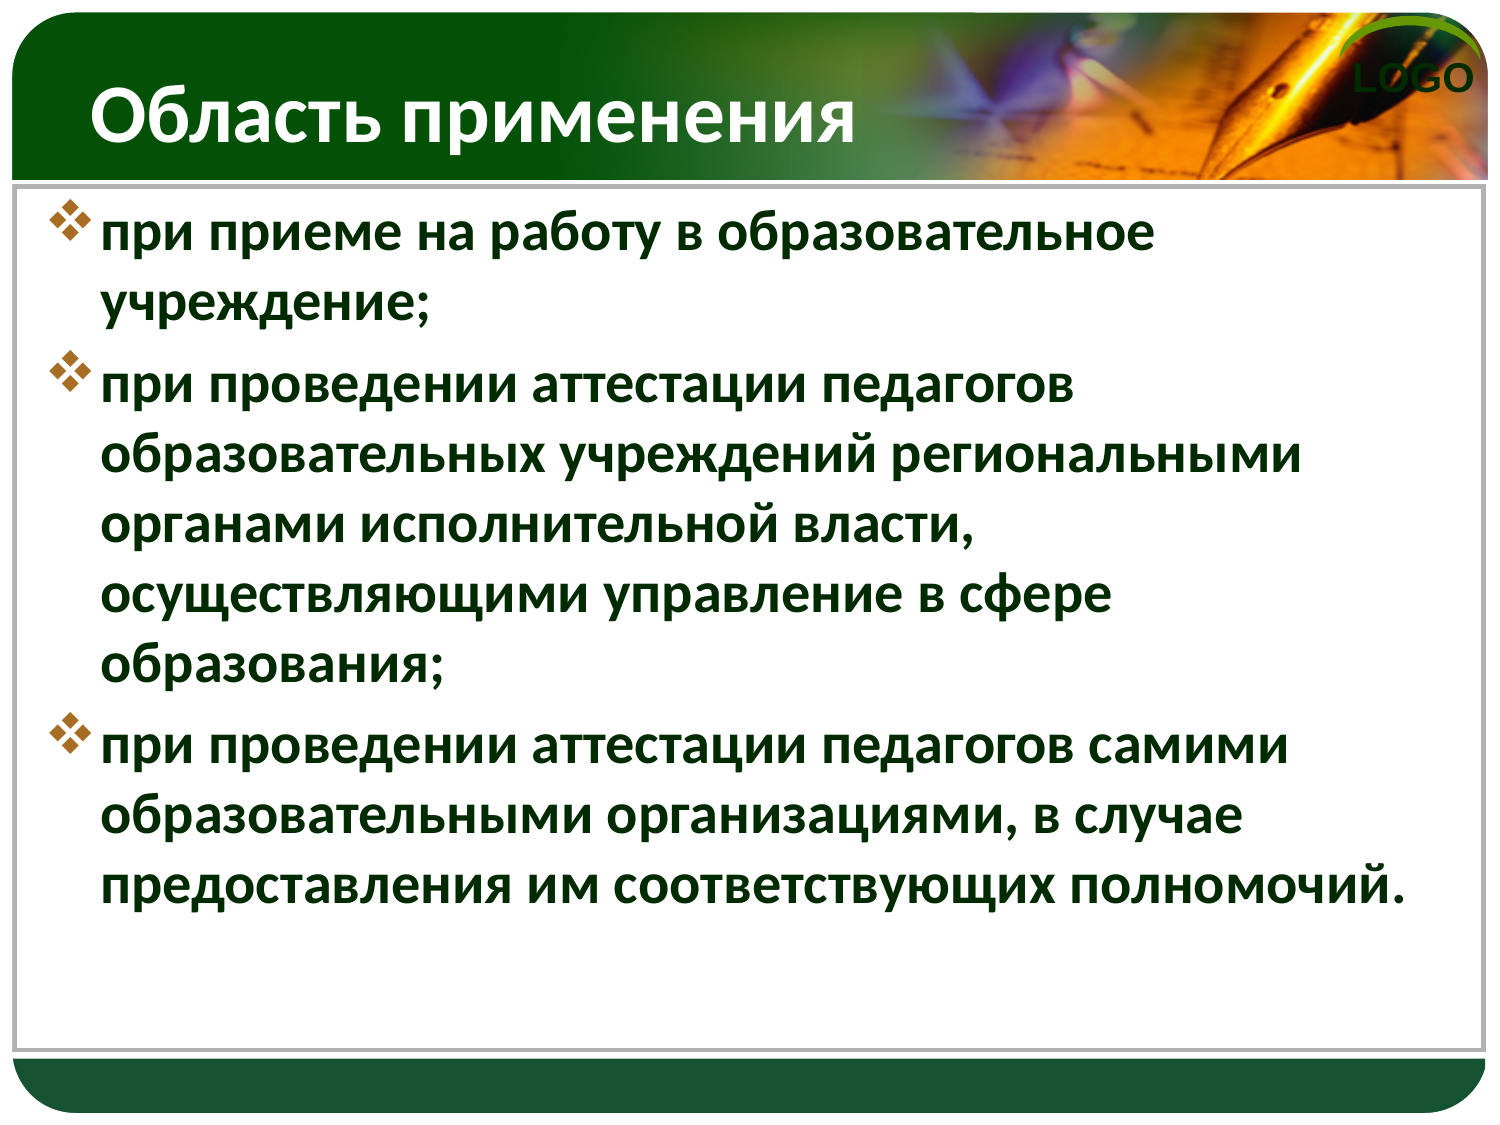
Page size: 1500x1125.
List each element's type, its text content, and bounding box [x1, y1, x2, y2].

title Область применения [74, 44, 1426, 173]
picture [13, 13, 1487, 180]
list при приеме на работу в образовательное учреждение; при проведении аттестации педагогов образовательных учреждений региональными органами исполнительной власти, осуществляющими управление в сфере образования; при проведении аттестации педагогов самими образовательными организациями, в случае предоставления им соответствующих полномочий. [29, 184, 1471, 1071]
